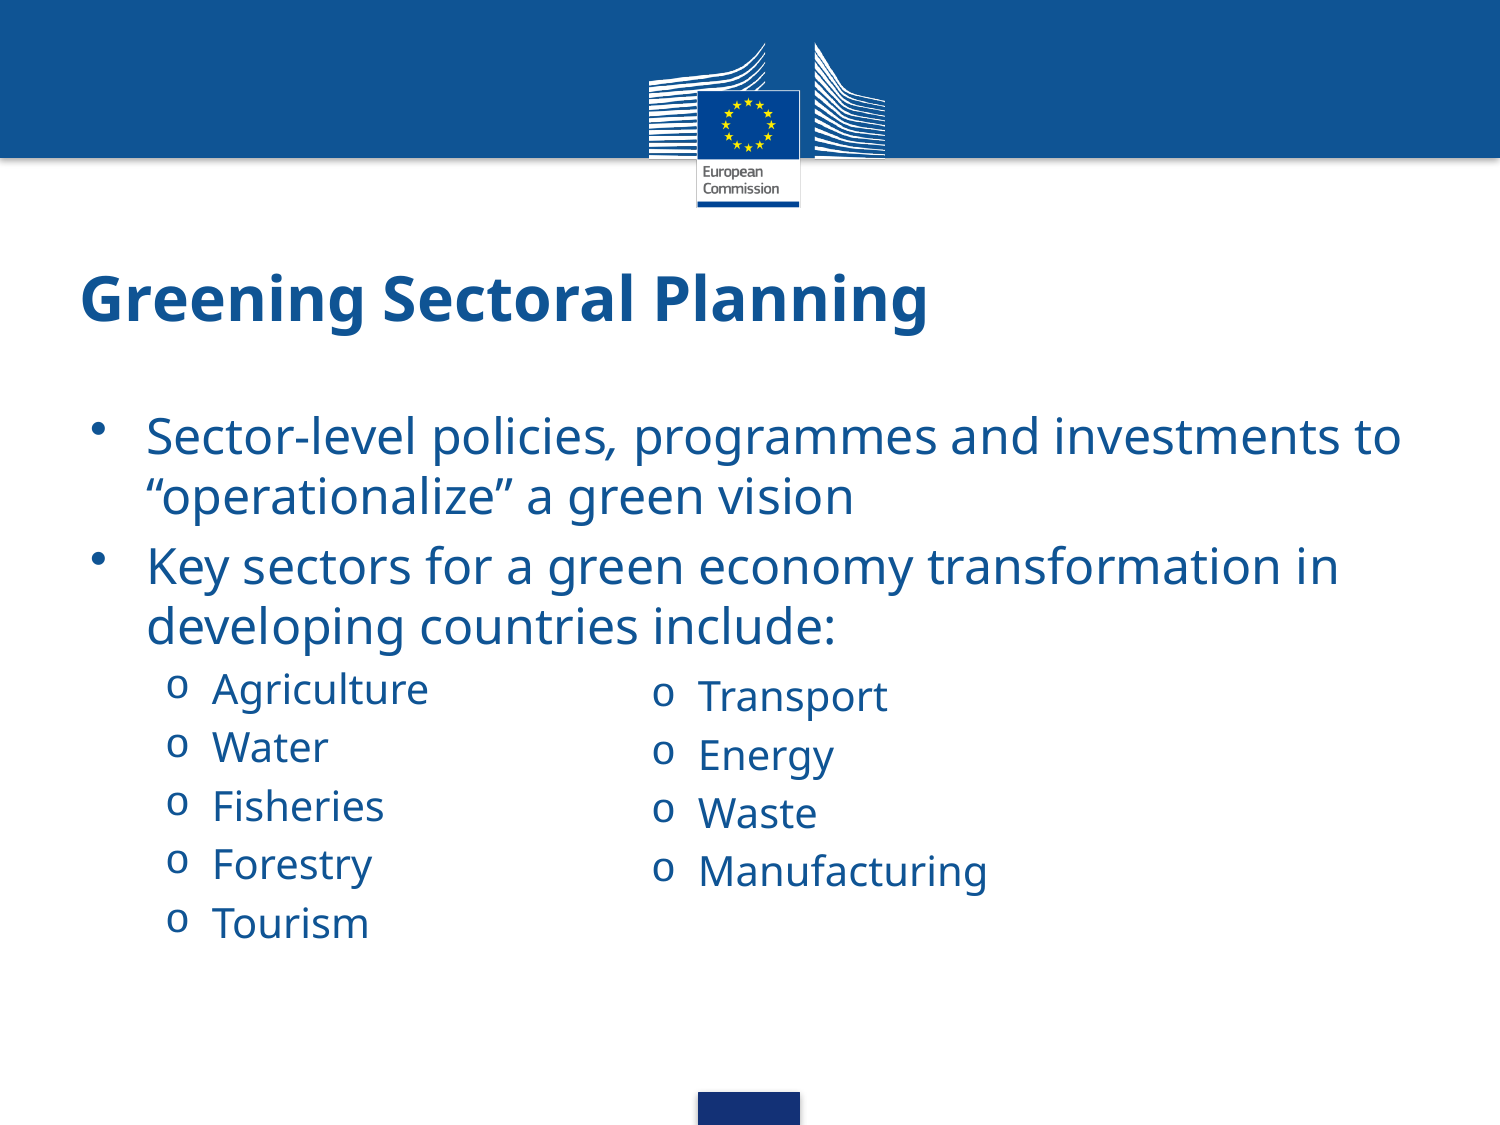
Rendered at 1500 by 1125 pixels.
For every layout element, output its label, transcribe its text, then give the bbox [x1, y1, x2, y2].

list Sector-level policies, programmes and investments to “operationalize” a green vision Key sectors for a green economy transformation in developing countries include: Agriculture Water Fisheries Forestry Tourism [75, 397, 1447, 988]
title Greening Sectoral Planning [64, 219, 1415, 374]
picture [649, 42, 885, 208]
text_box Transport Energy Waste Manufacturing [560, 662, 1132, 970]
